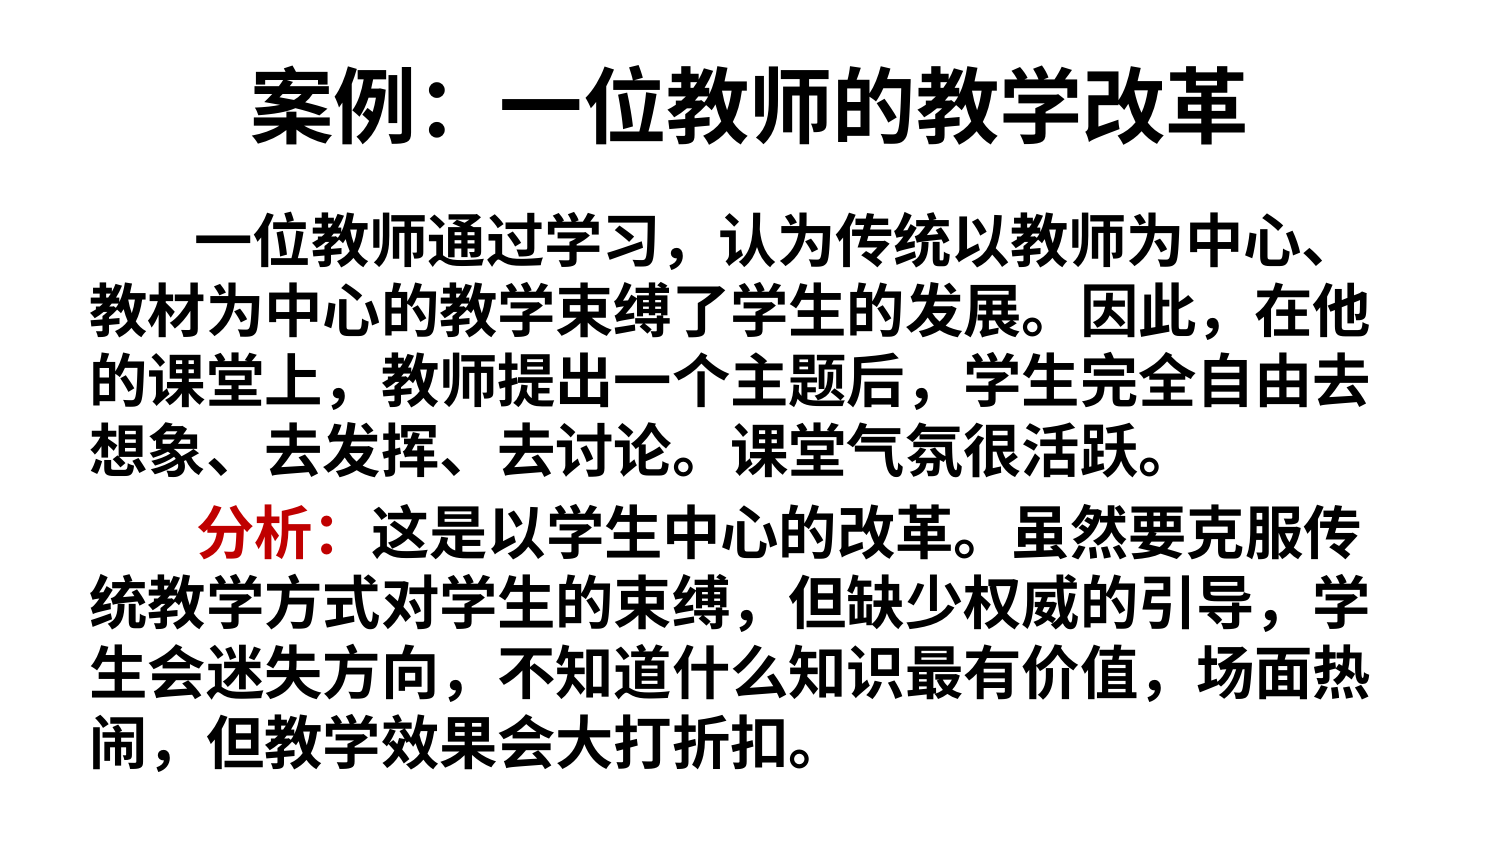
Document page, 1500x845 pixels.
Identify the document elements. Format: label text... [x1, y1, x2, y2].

title 案例：一位教师的教学改革 [74, 33, 1426, 175]
list 一位教师通过学习，认为传统以教师为中心、教材为中心的教学束缚了学生的发展。因此，在他的课堂上，教师提出一个主题后，学生完全自由去想象、去发挥、去讨论。课堂气氛很活跃。 分析：这是以学生中心的改革。虽然要克服传统教学方式对学生的束缚，但缺少权威的引导，学生会迷失方向，不知道什么知识最有价值，场面热闹，但教学效果会大打折扣。 [74, 196, 1426, 780]
